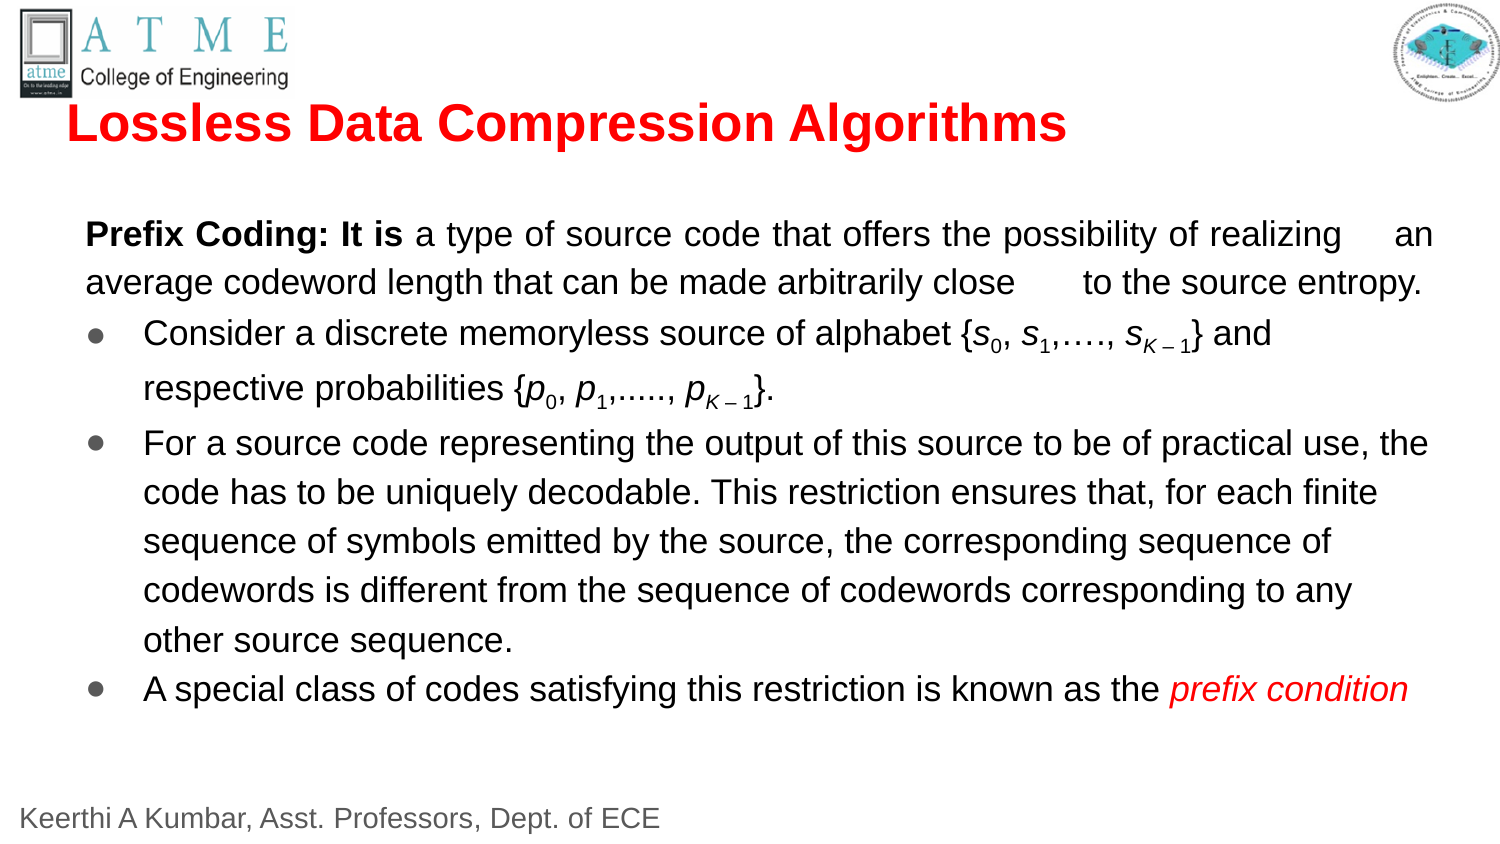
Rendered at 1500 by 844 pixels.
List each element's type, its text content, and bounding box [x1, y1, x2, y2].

list Prefix Coding: It is a type of source code that offers the possibility of realizing an average codeword length that can be made arbitrarily close to the source entropy. Consider a discrete memoryless source of alphabet {s0, s1,…., sK – 1} and respective probabilities {p0, p1,....., pK – 1}. For a source code representing the output of this source to be of practical use, the code has to be uniquely decodable. This restriction ensures that, for each finite sequence of symbols emitted by the source, the corresponding sequence of codewords is different from the sequence of codewords corresponding to any other source sequence. A special class of codes satisfying this restriction is known as the prefix condition [51, 189, 1449, 750]
picture [17, 6, 295, 99]
title Lossless Data Compression Algorithms [51, 72, 1449, 167]
picture [1389, 1, 1500, 104]
